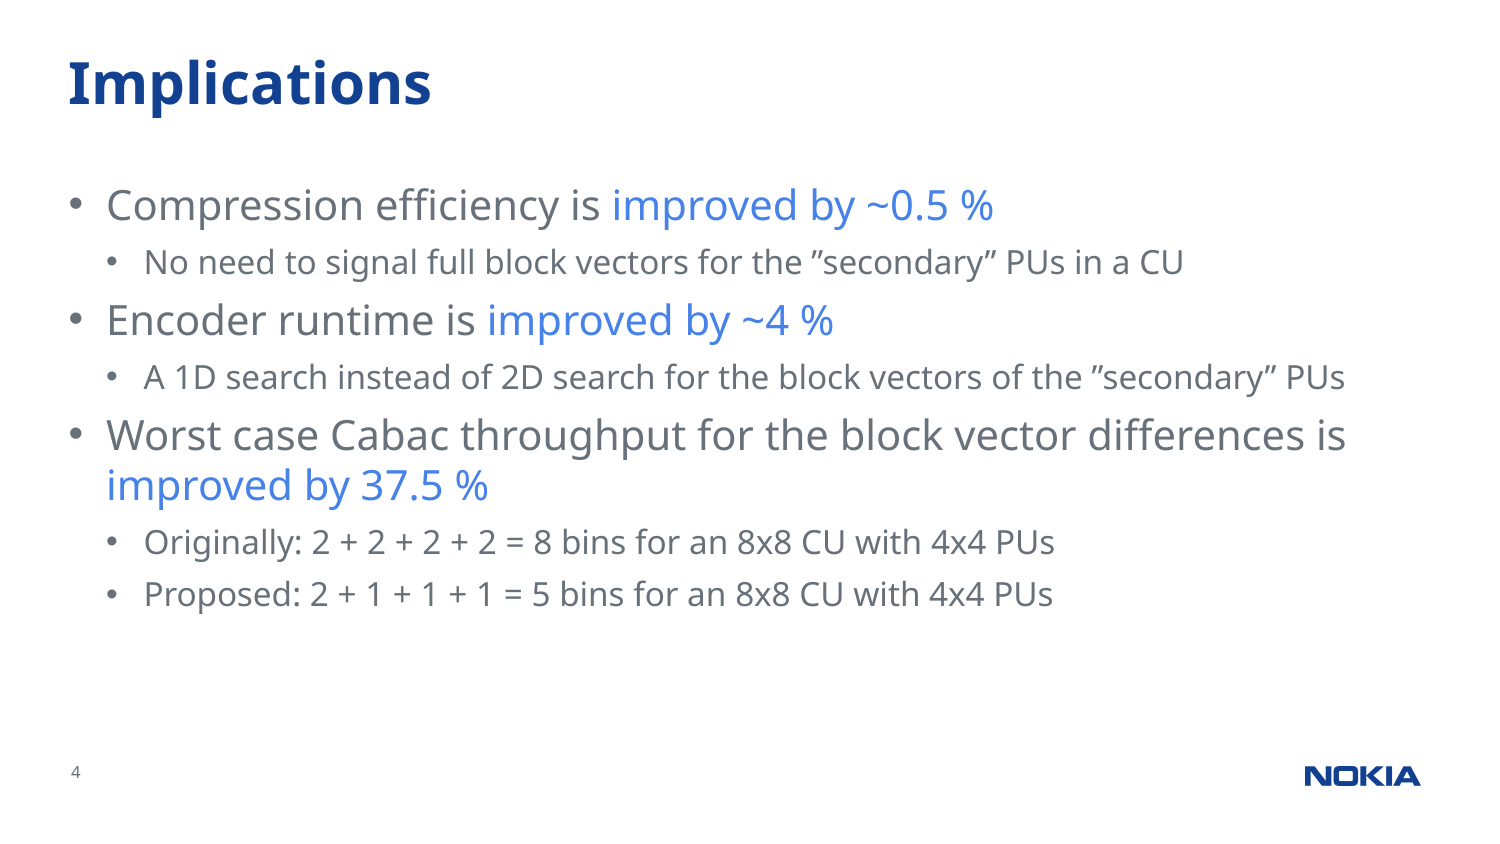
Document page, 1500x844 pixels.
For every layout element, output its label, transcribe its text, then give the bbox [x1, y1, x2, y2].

picture [1305, 766, 1421, 786]
list Compression efficiency is improved by ~0.5 % No need to signal full block vectors for the ”secondary” PUs in a CU Encoder runtime is improved by ~4 % A 1D search instead of 2D search for the block vectors of the ”secondary” PUs Worst case Cabac throughput for the block vector differences is improved by 37.5 % Originally: 2 + 2 + 2 + 2 = 8 bins for an 8x8 CU with 4x4 PUs Proposed: 2 + 1 + 1 + 1 = 5 bins for an 8x8 CU with 4x4 PUs [68, 178, 1419, 722]
title Implications [68, 45, 1419, 98]
